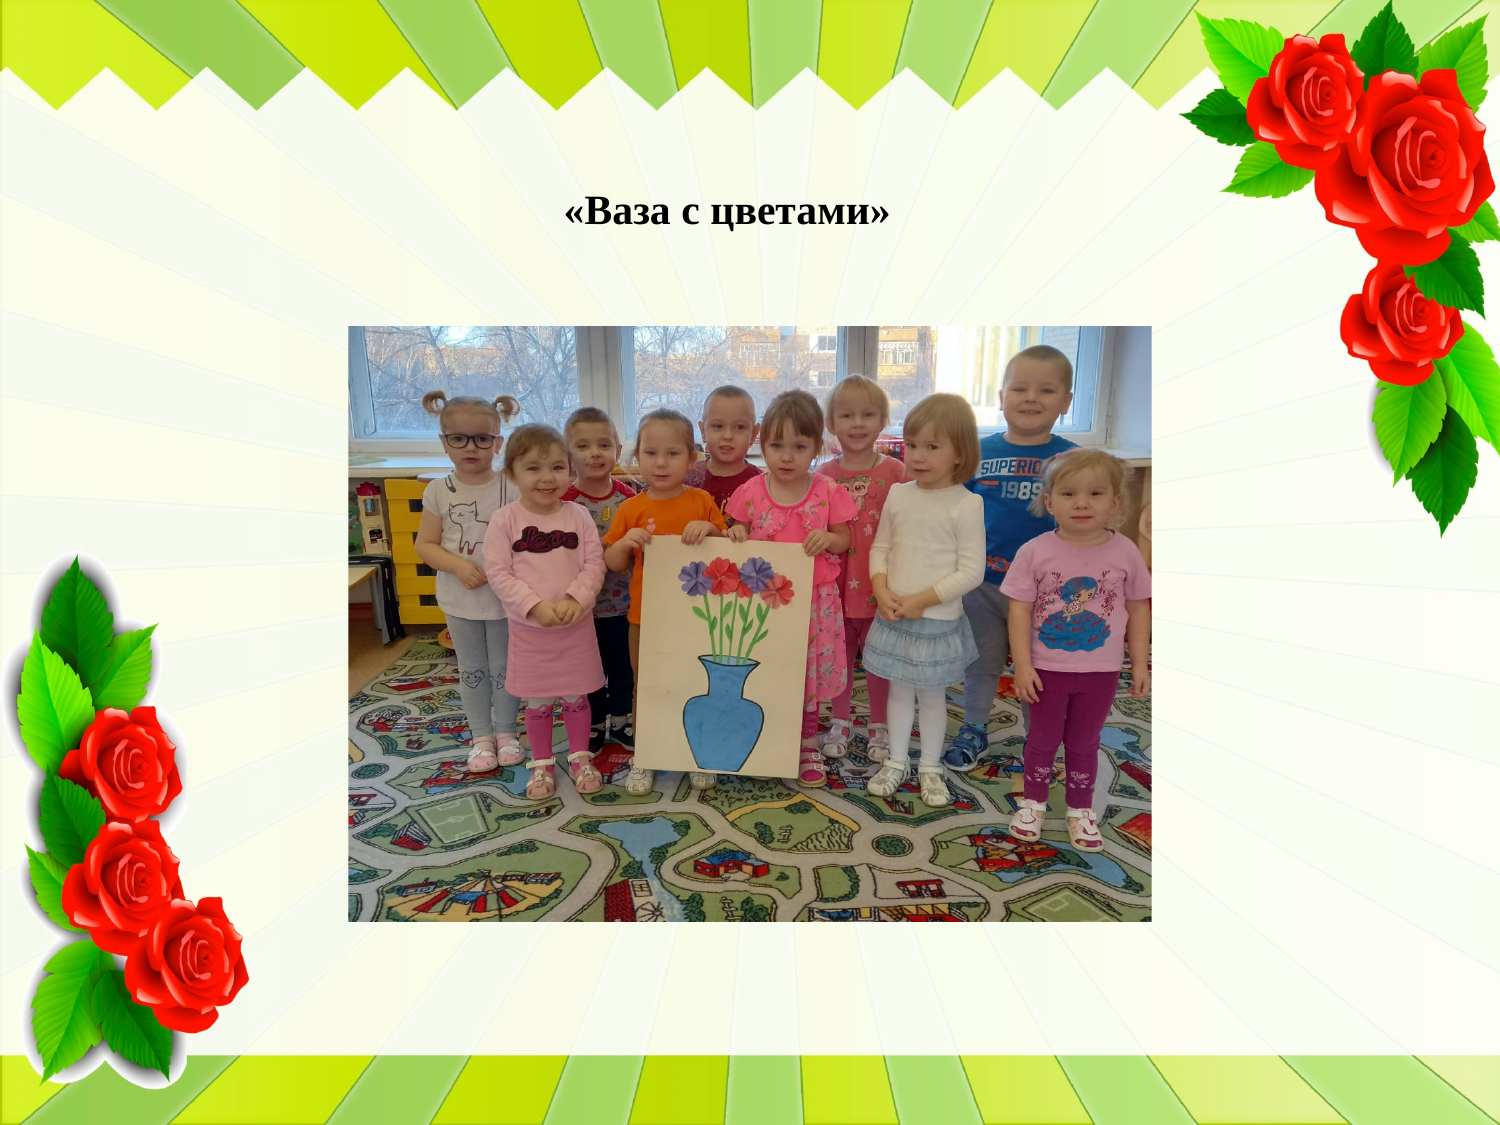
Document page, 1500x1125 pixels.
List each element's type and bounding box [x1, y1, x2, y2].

list [0, 0, 1500, 1125]
picture [348, 326, 1152, 922]
